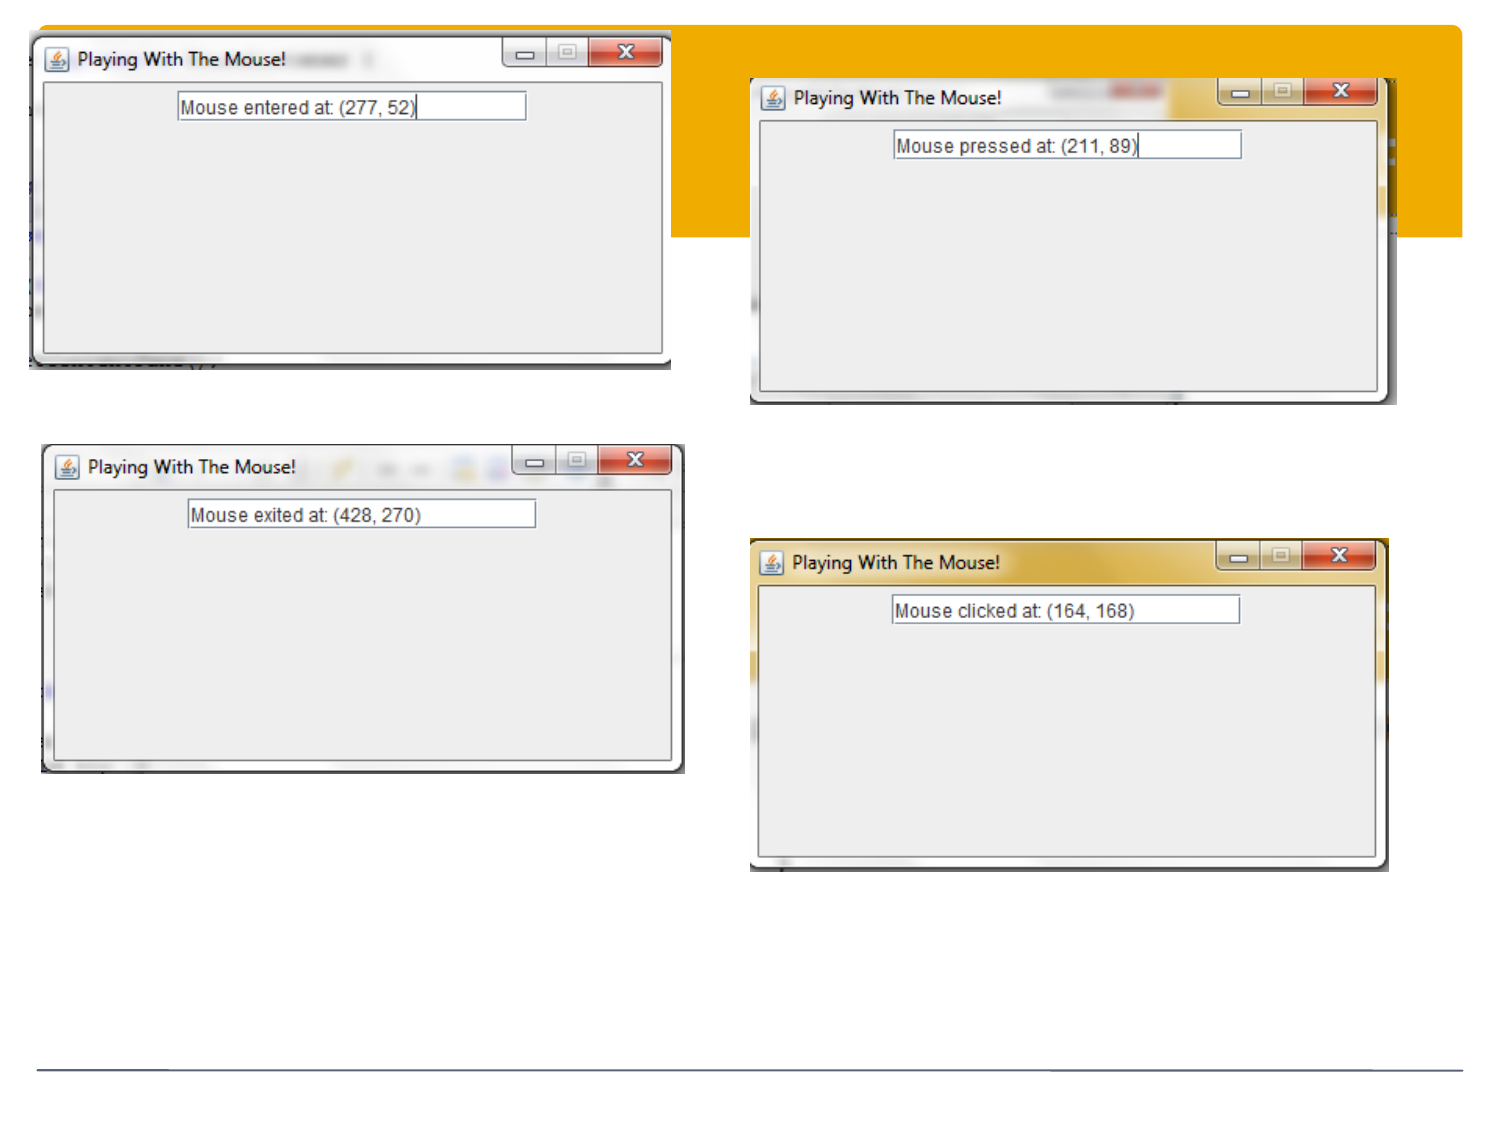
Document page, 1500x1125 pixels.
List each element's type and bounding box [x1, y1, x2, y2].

picture [41, 444, 686, 775]
picture [749, 538, 1390, 872]
list [749, 77, 1398, 405]
picture [29, 30, 671, 371]
